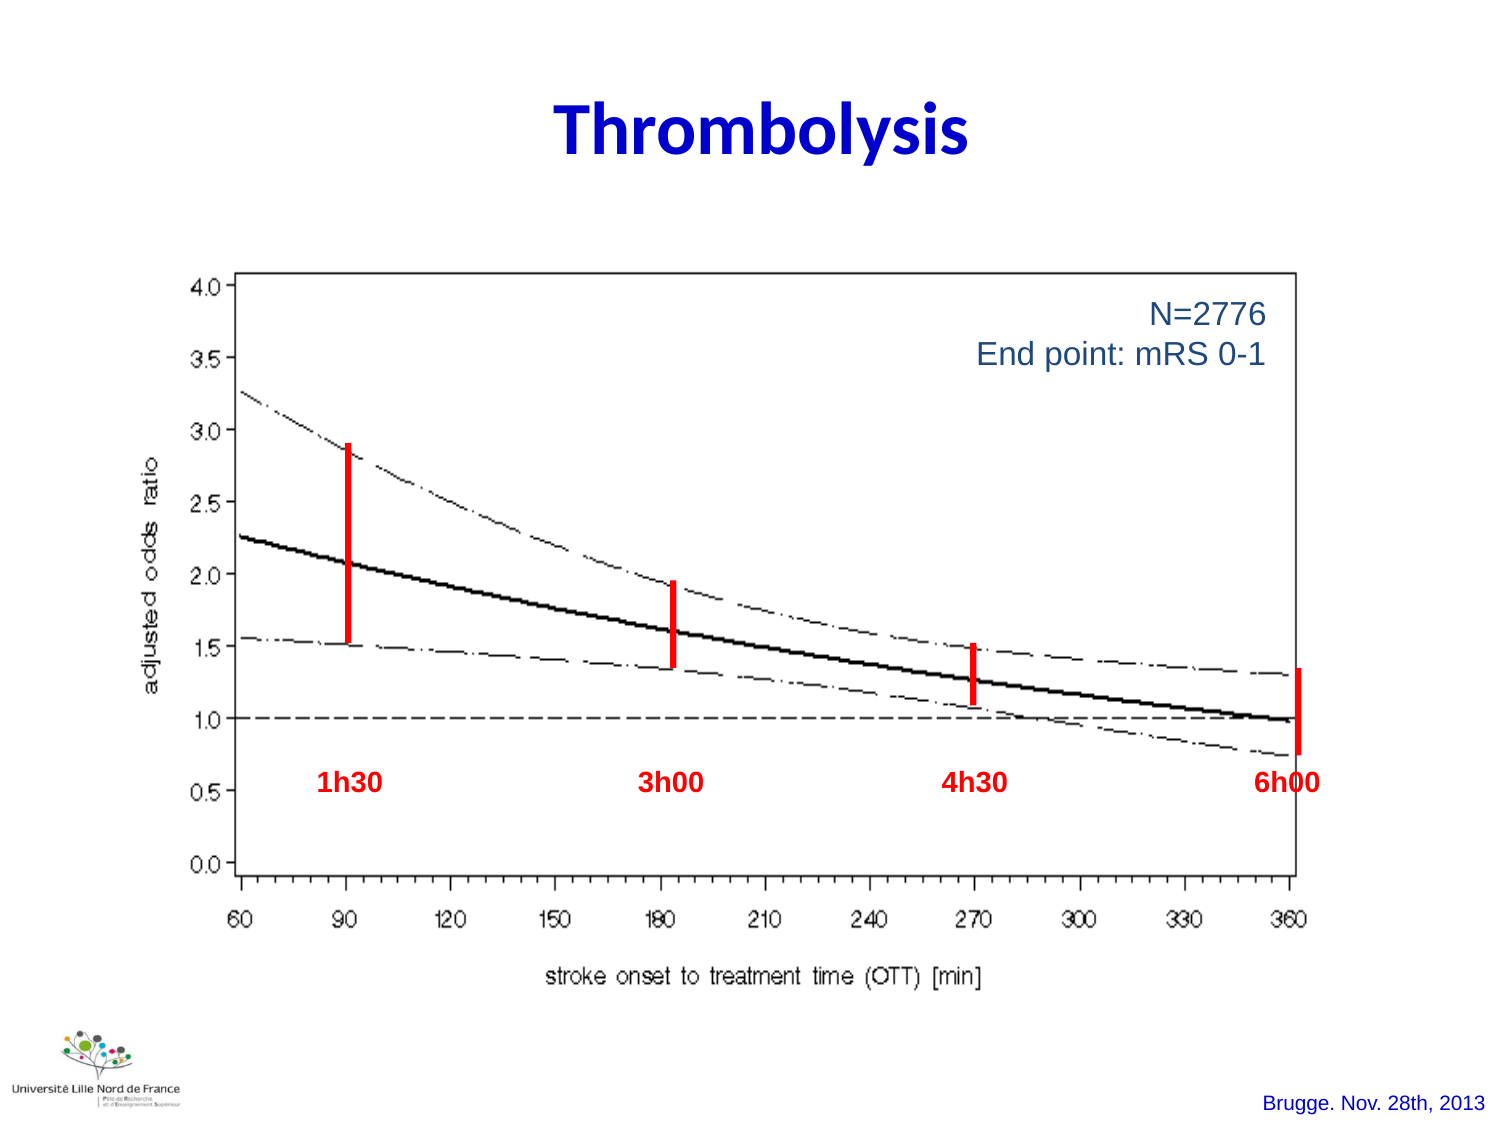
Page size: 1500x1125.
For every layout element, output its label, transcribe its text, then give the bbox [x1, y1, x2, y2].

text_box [135, 255, 1336, 1016]
title Thrombolysis [194, 30, 1329, 219]
picture [11, 1011, 183, 1123]
